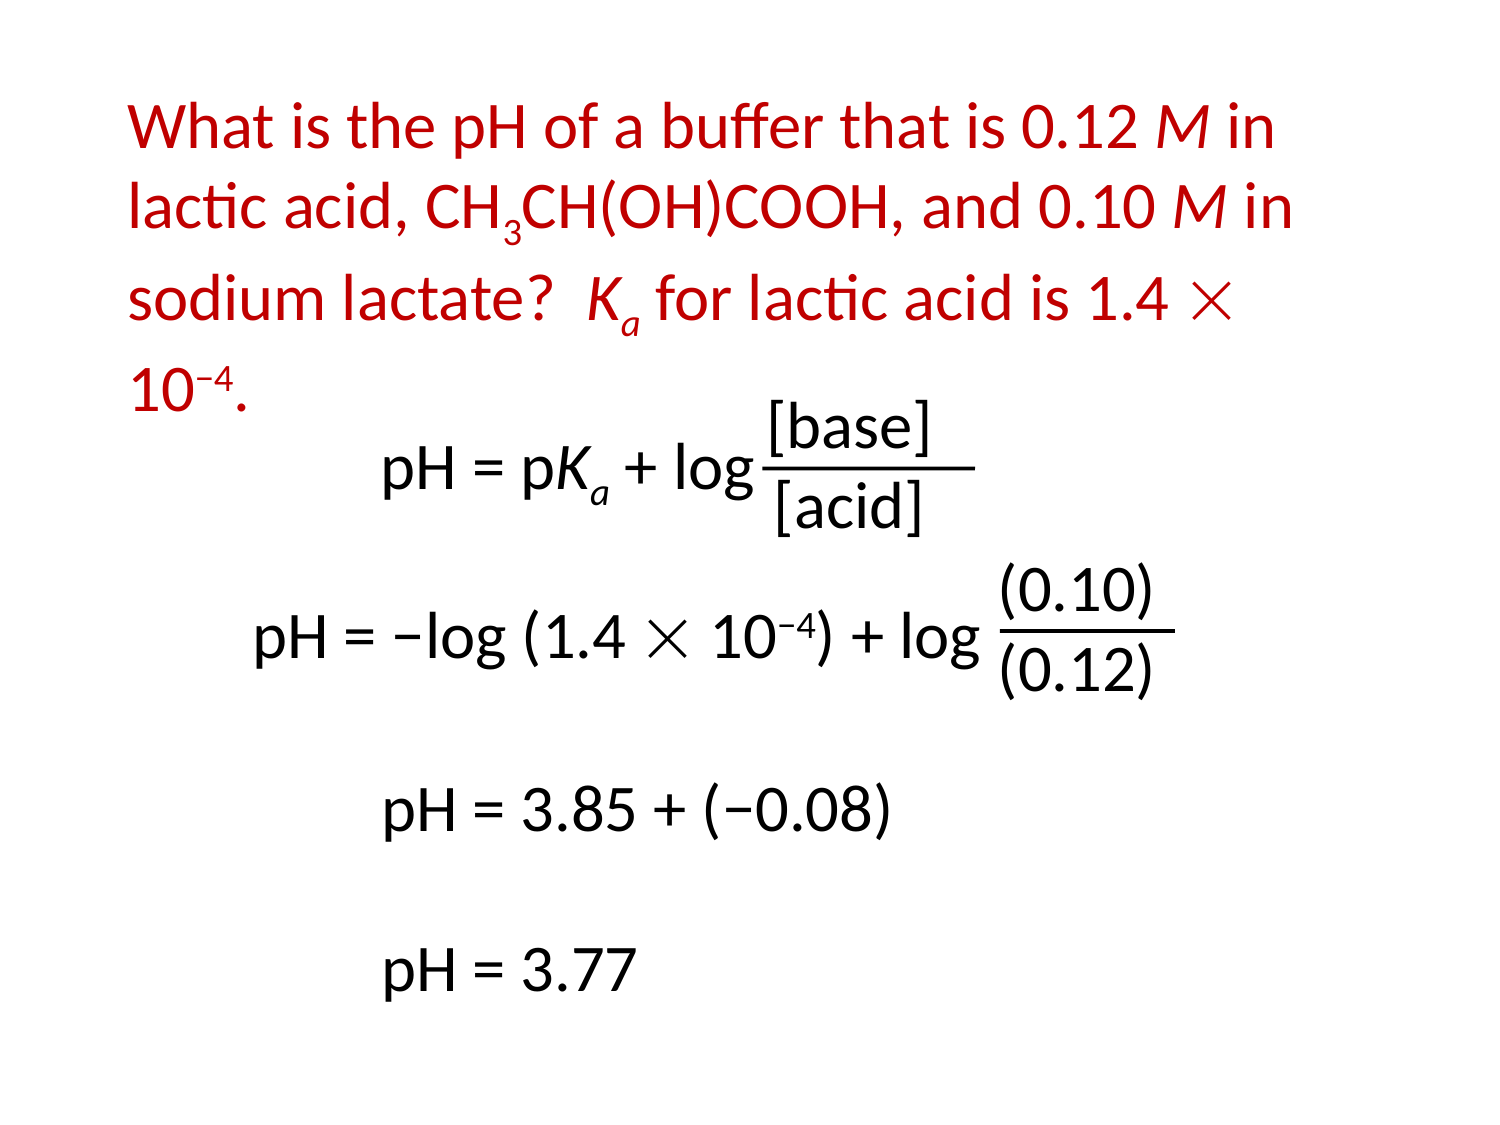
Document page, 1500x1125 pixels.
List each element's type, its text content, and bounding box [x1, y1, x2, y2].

text_box pH = 3.85 + (−0.08) pH = 3.77 [366, 757, 909, 1013]
text_box What is the pH of a buffer that is 0.12 M in lactic acid, CH3CH(OH)COOH, and 0.10 M in sodium lactate? Ka for lactic acid is 1.4  10−4. [112, 74, 1388, 513]
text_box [237, 537, 1176, 715]
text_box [362, 374, 976, 535]
